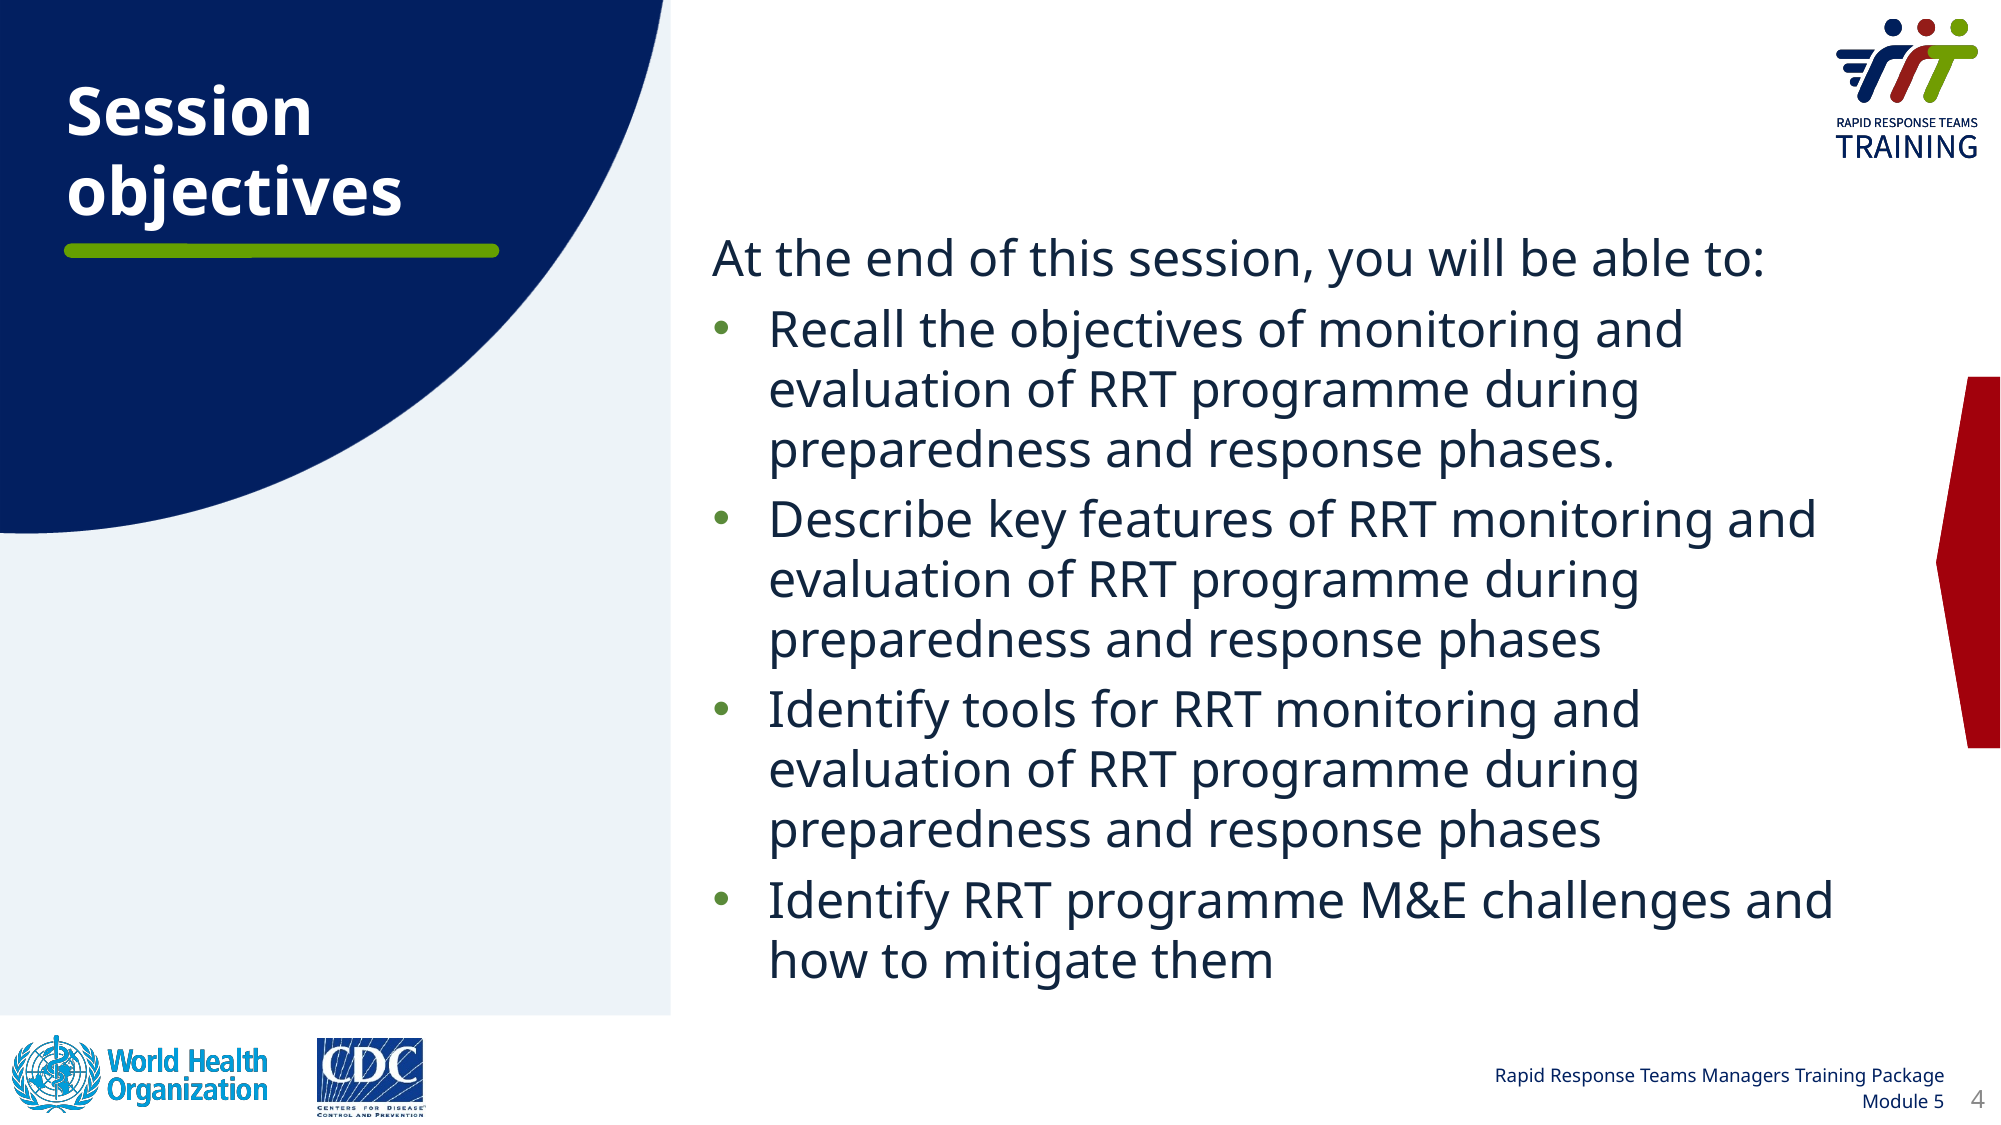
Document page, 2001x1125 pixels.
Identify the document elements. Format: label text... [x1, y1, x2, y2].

picture [46, 1056, 54, 1062]
text_box [1936, 376, 2000, 749]
picture [12, 1083, 48, 1113]
picture [30, 1083, 37, 1091]
picture [1835, 19, 1978, 167]
picture [22, 1062, 26, 1077]
picture [71, 1053, 90, 1091]
picture [40, 1062, 47, 1070]
text_box 4 [1557, 1076, 1993, 1121]
picture [0, 0, 670, 538]
picture [24, 1054, 36, 1087]
picture [50, 1108, 62, 1113]
picture [317, 1038, 426, 1117]
picture [36, 1088, 78, 1105]
picture [12, 1035, 54, 1068]
picture [34, 1054, 43, 1078]
text_box Session objectives [59, 61, 531, 237]
picture [59, 1035, 267, 1113]
text_box At the end of this session, you will be able to: Recall the objectives of monitoring and evaluation of RRT programme during preparedness and response phases. Describe key features of RRT monitoring and evaluation of RRT programme during preparedness and response phases Identify tools for RRT monitoring and evaluation of RRT programme during preparedness and response phases Identify RRT programme M&E challenges and how to mitigate them [705, 219, 1881, 1125]
